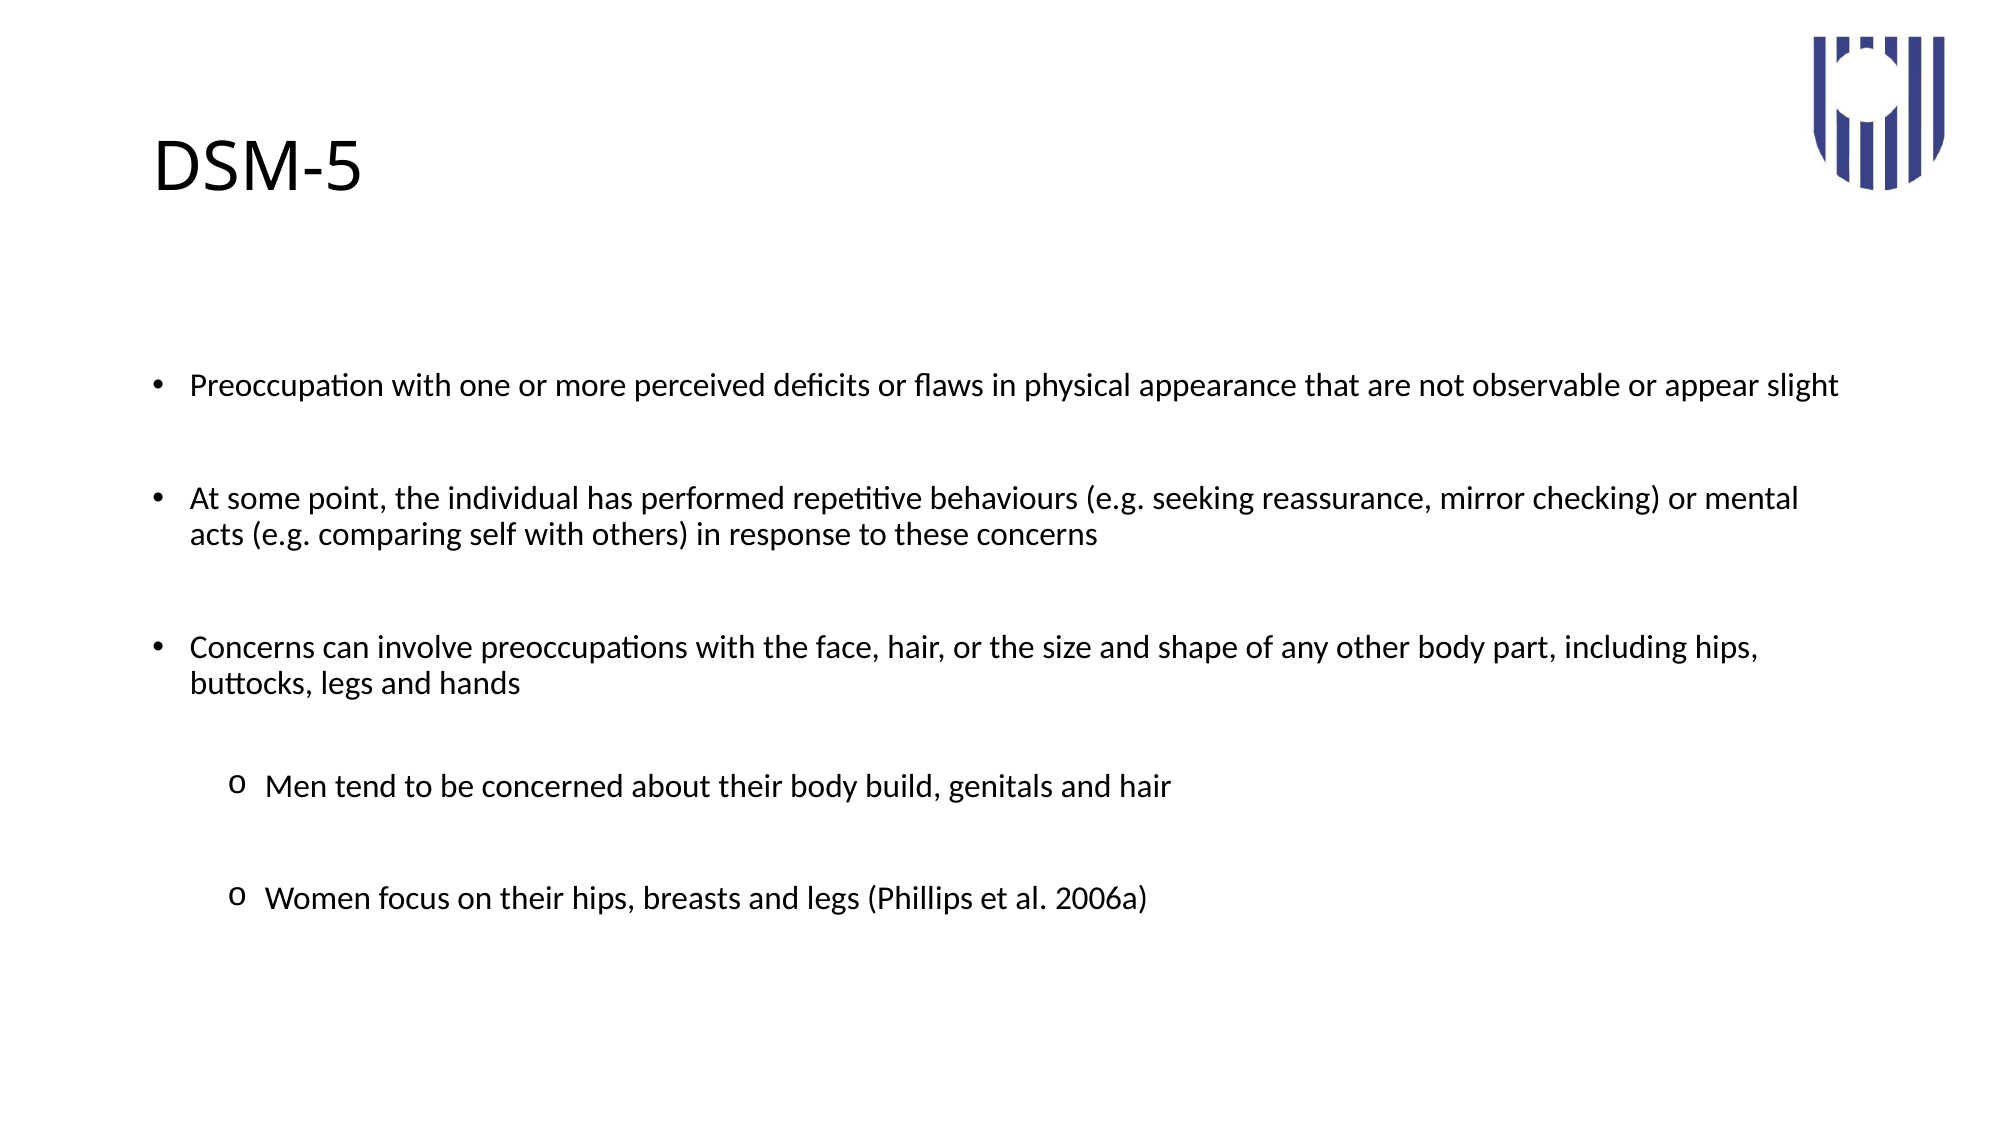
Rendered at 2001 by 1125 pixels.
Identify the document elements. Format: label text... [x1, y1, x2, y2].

list Preoccupation with one or more perceived deficits or flaws in physical appearance that are not observable or appear slight At some point, the individual has performed repetitive behaviours (e.g. seeking reassurance, mirror checking) or mental acts (e.g. comparing self with others) in response to these concerns Concerns can involve preoccupations with the face, hair, or the size and shape of any other body part, including hips, buttocks, legs and hands Men tend to be concerned about their body build, genitals and hair Women focus on their hips, breasts and legs (Phillips et al. 2006a) [137, 299, 1863, 1014]
picture [1760, 0, 2000, 239]
title DSM-5 [137, 59, 1863, 278]
